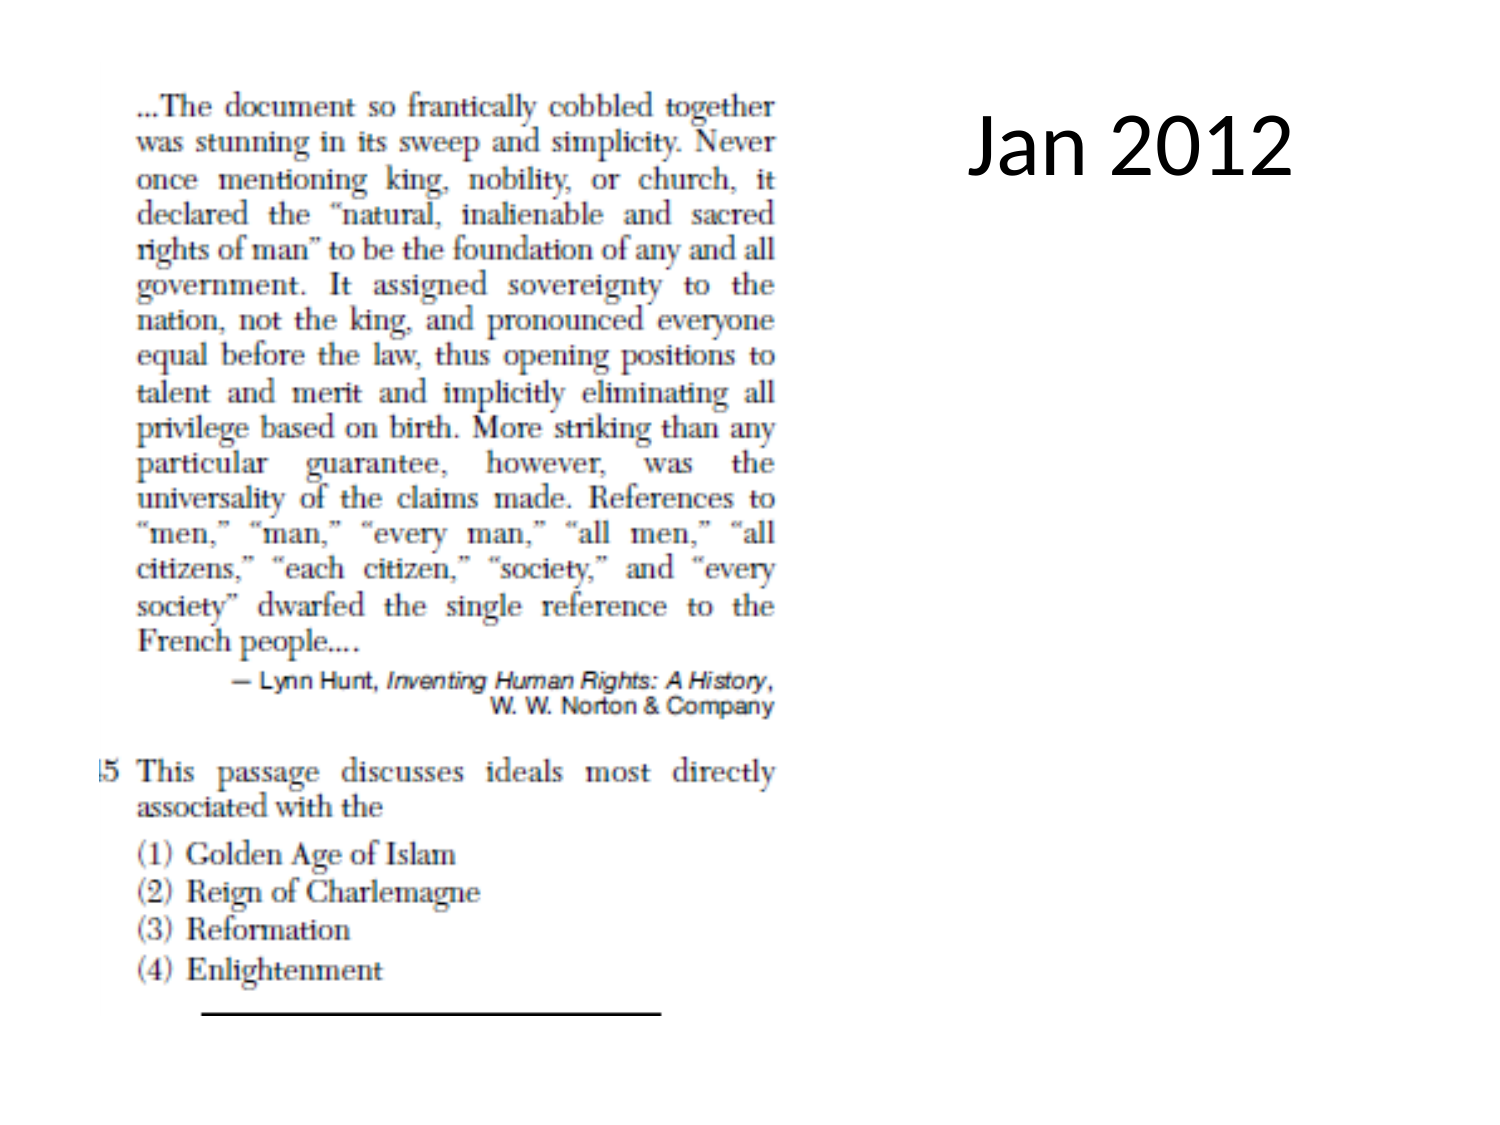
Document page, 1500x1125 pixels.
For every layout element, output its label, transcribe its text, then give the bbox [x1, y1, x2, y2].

picture [99, 62, 838, 1016]
title Jan 2012 [837, 45, 1425, 233]
